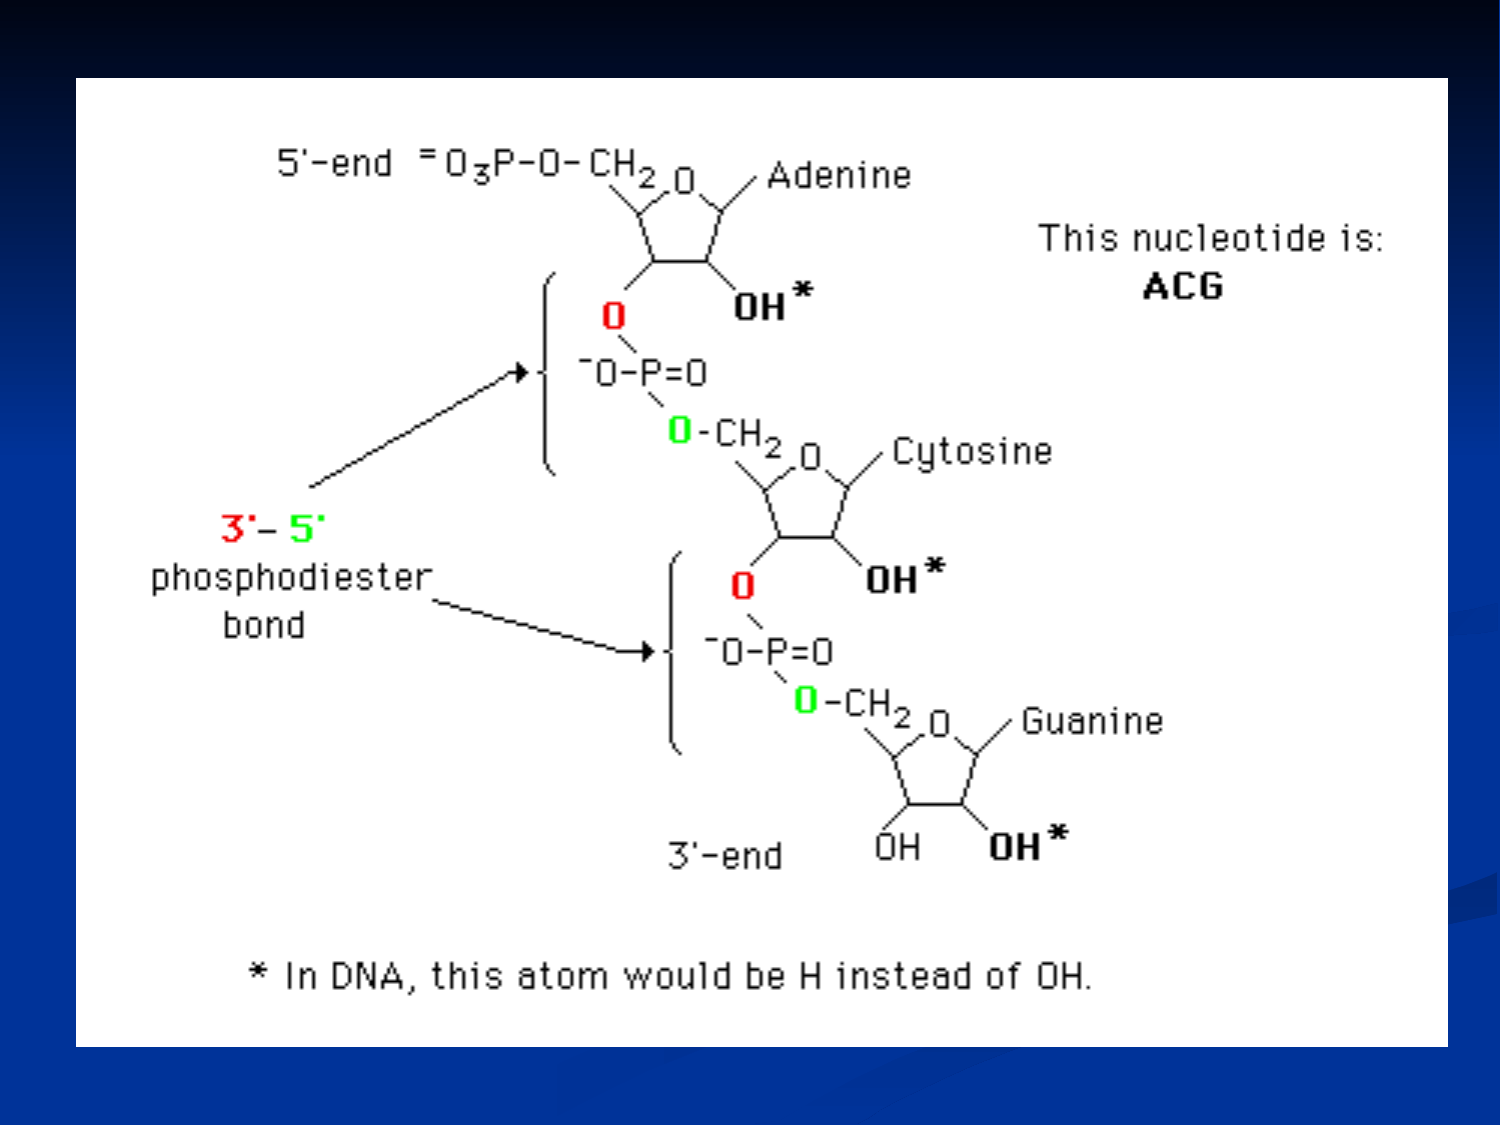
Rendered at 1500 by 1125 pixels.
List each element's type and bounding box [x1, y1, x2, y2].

list [76, 77, 1448, 1047]
